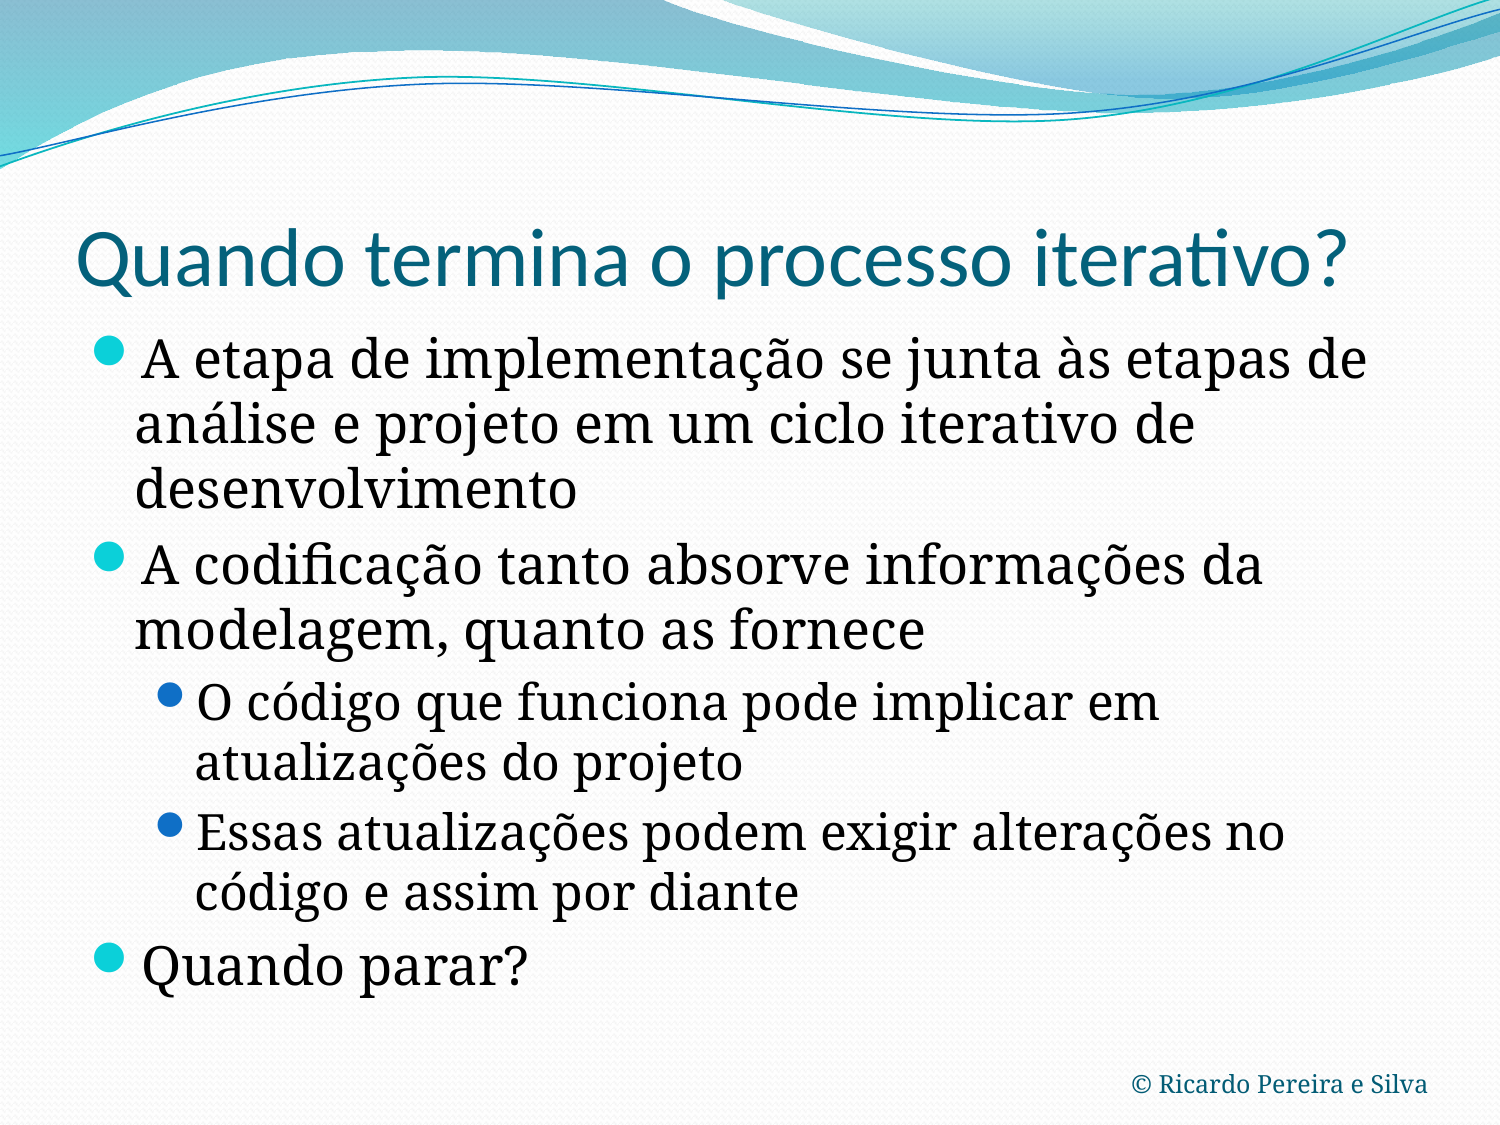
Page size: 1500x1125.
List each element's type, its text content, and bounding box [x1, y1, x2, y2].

list A etapa de implementação se junta às etapas de análise e projeto em um ciclo iterativo de desenvolvimento A codificação tanto absorve informações da modelagem, quanto as fornece O código que funciona pode implicar em atualizações do projeto Essas atualizações podem exigir alterações no código e assim por diante Quando parar? [75, 317, 1425, 1038]
footer © Ricardo Pereira e Silva [1101, 1042, 1429, 1103]
title Quando termina o processo iterativo? [75, 115, 1425, 303]
